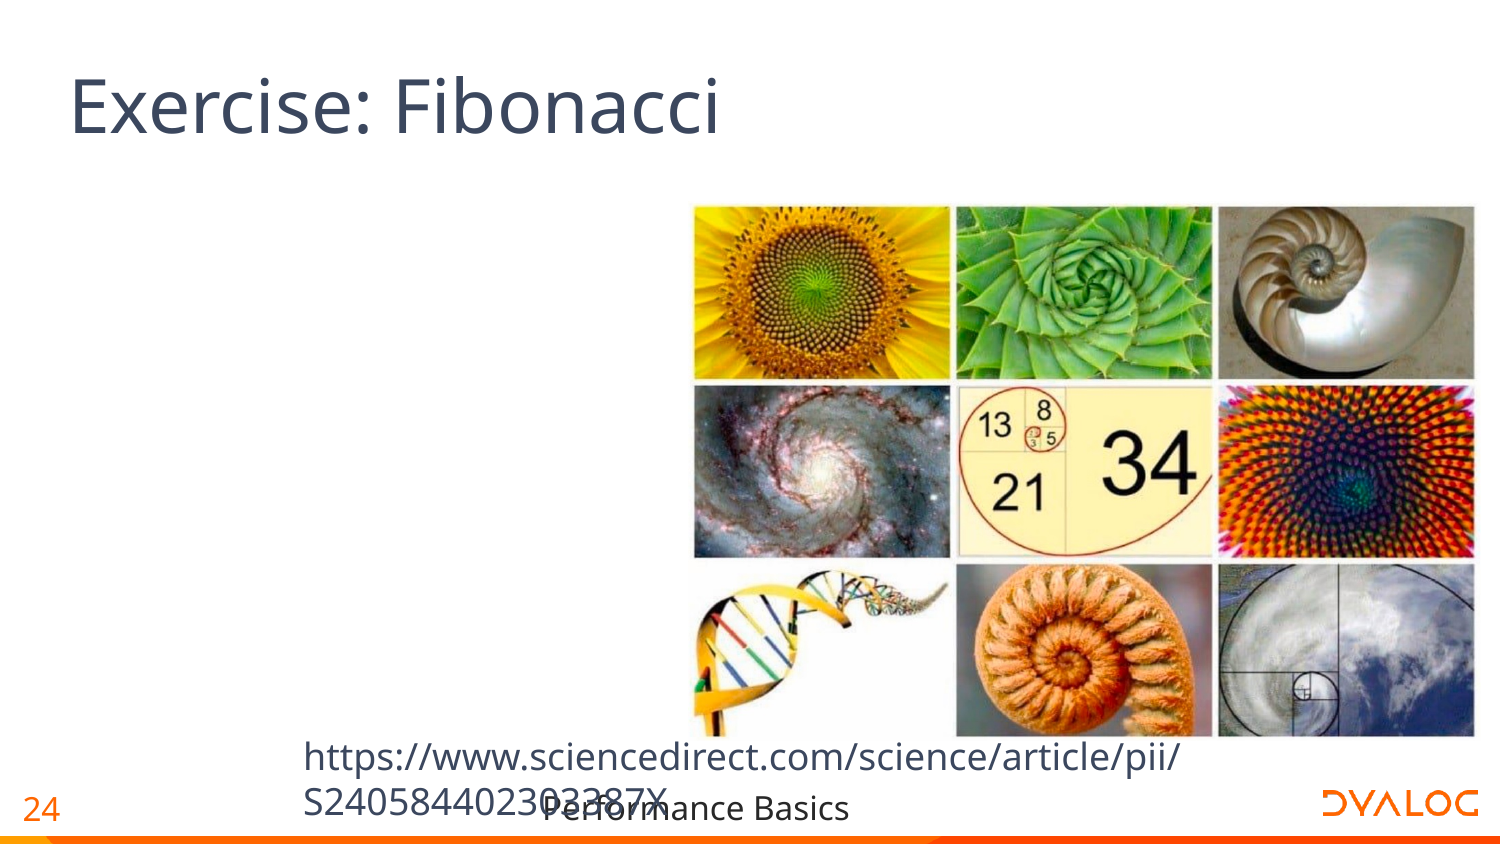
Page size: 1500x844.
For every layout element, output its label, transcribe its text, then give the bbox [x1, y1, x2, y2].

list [688, 201, 1482, 741]
text_box https://www.sciencedirect.com/science/article/pii/S240584402303387X [288, 725, 1500, 831]
title Exercise: Fibonacci [53, 43, 1209, 157]
picture [0, 836, 1500, 844]
